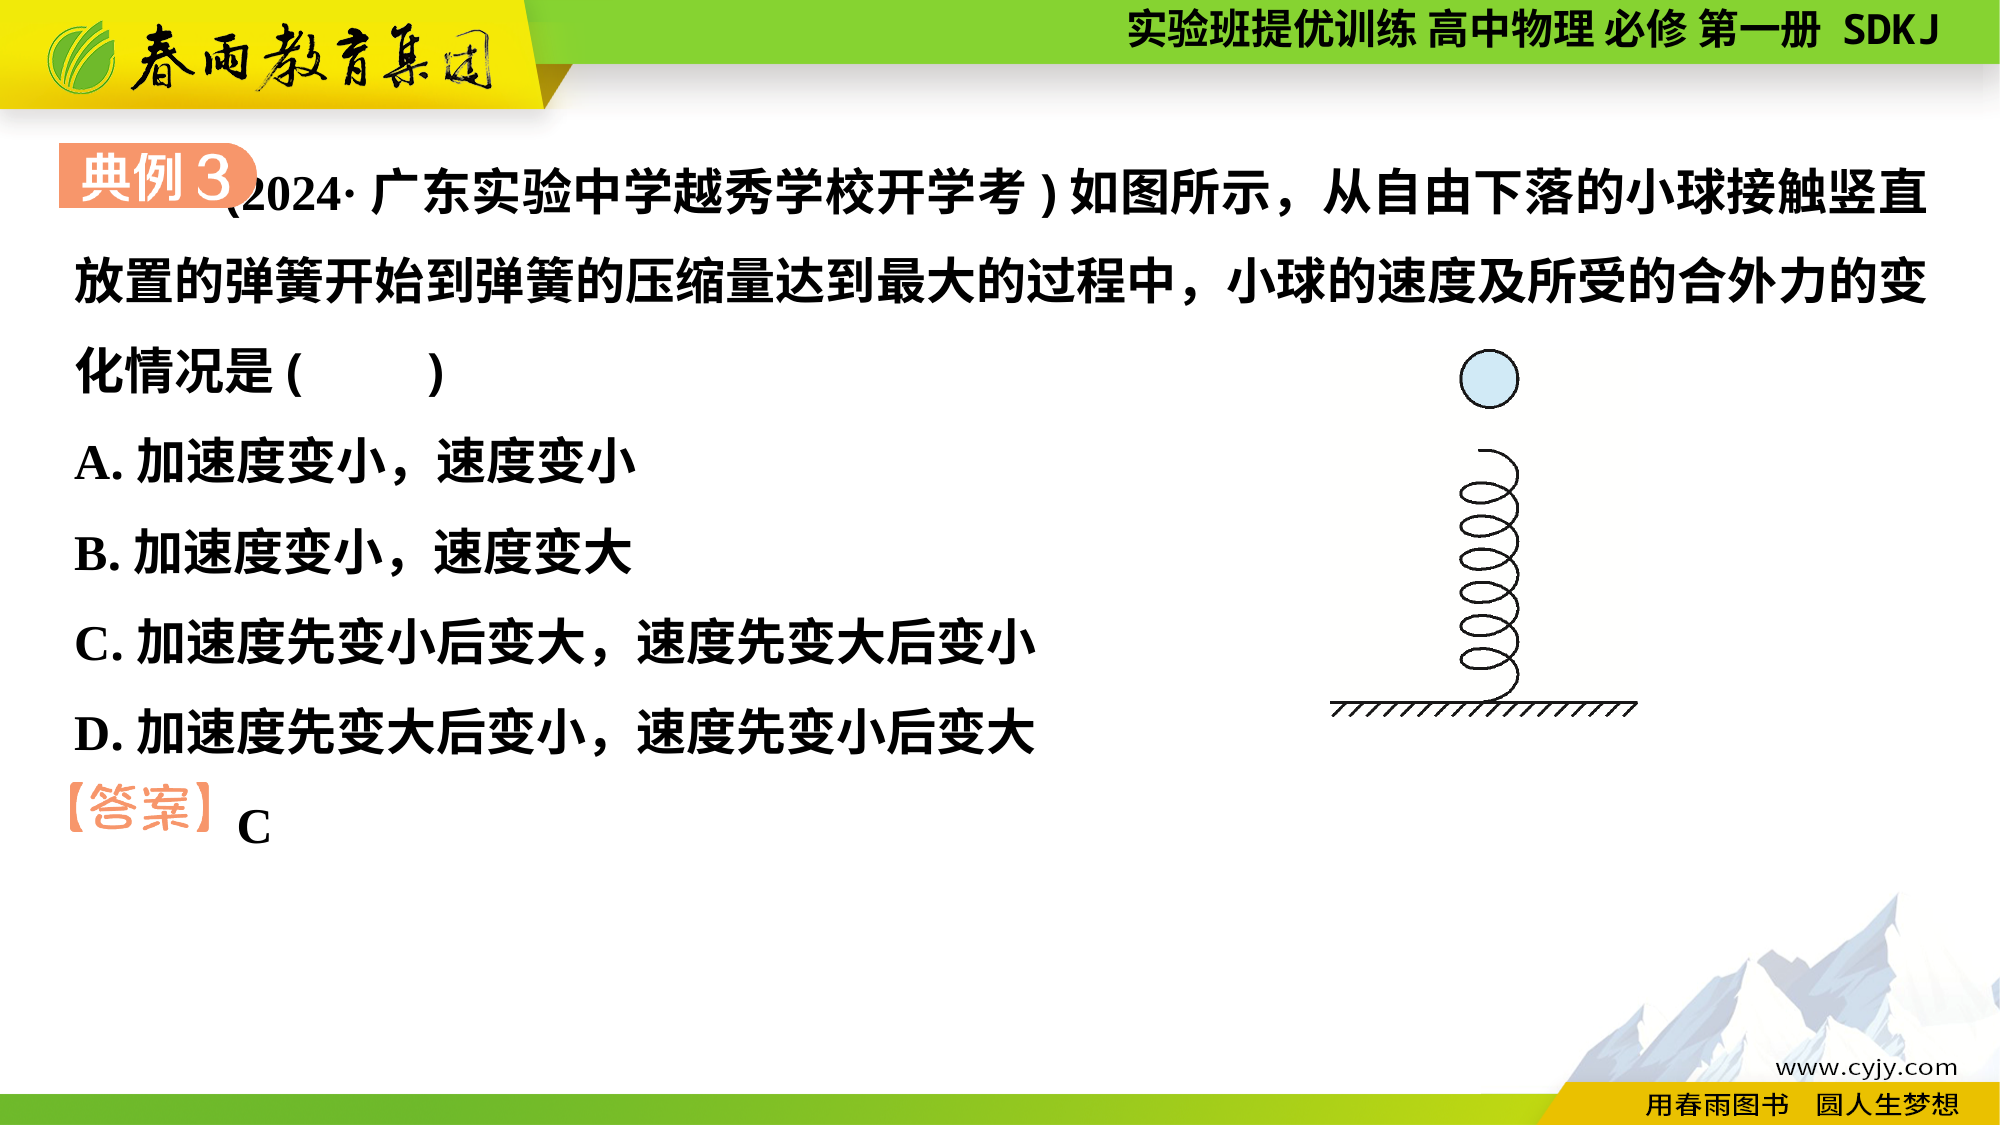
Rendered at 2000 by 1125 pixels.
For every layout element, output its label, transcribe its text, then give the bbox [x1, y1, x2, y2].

list (2024·广东实验中学越秀学校开学考)如图所示，从自由下落的小球接触竖直放置的弹簧开始到弹簧的压缩量达到最大的过程中，小球的速度及所受的合外力的变化情况是( ) A.加速度变小，速度变小 B.加速度变小，速度变大 C.加速度先变小后变大，速度先变大后变小 D.加速度先变大后变小，速度先变小后变大 [59, 122, 1944, 755]
text_box C [59, 755, 1944, 861]
picture [0, 0, 2000, 1125]
